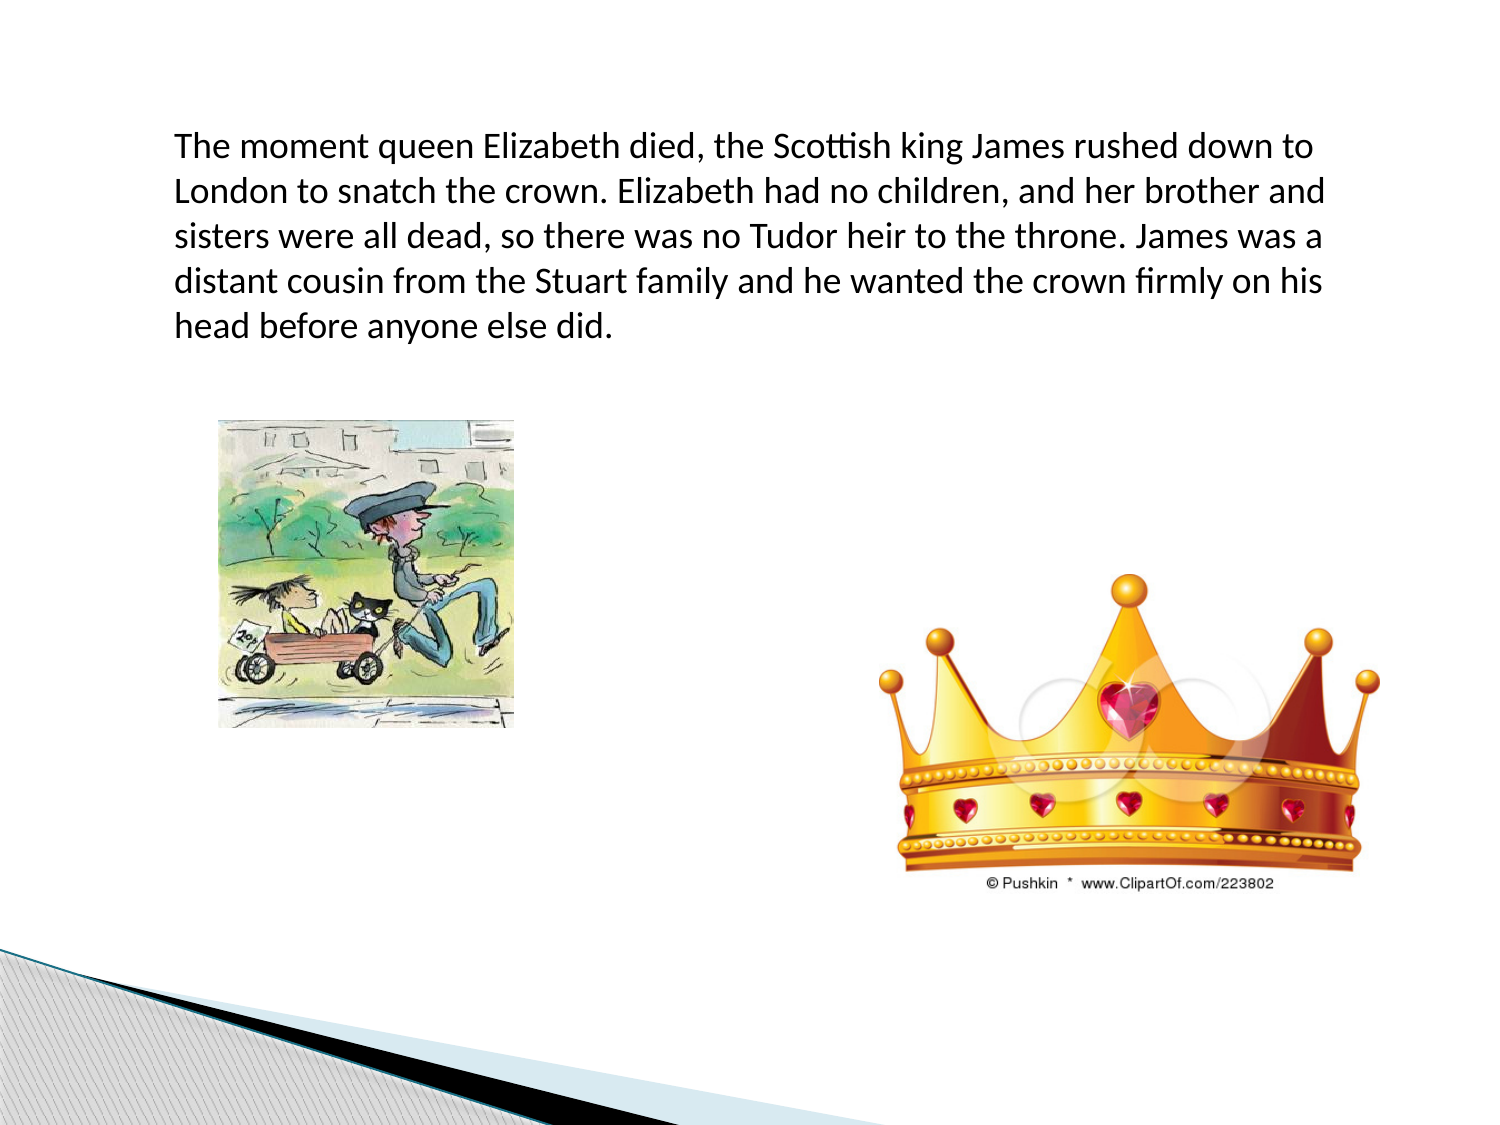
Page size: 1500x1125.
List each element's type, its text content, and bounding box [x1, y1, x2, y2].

picture [879, 574, 1381, 894]
picture [218, 420, 514, 729]
text_box The moment queen Elizabeth died, the Scottish king James rushed down to London to snatch the crown. Elizabeth had no children, and her brother and sisters were all dead, so there was no Tudor heir to the throne. James was a distant cousin from the Stuart family and he wanted the crown firmly on his head before anyone else did. [159, 113, 1376, 804]
